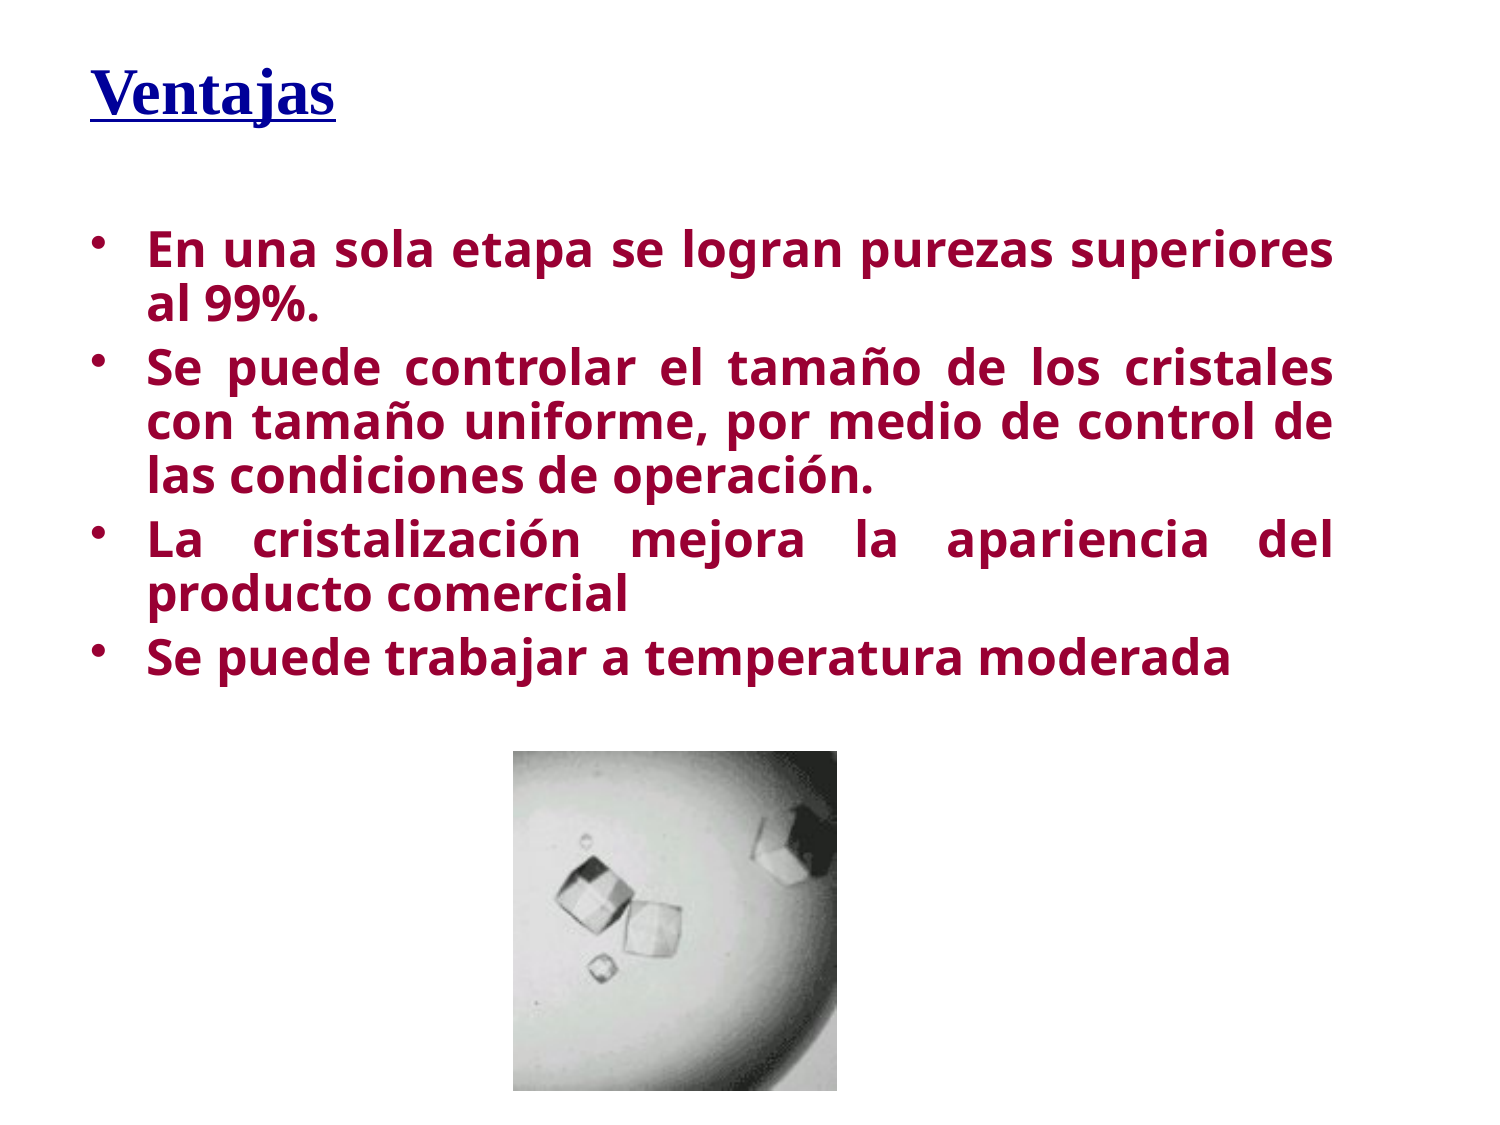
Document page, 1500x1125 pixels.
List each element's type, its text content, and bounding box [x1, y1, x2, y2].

picture [513, 751, 837, 1092]
list Ventajas En una sola etapa se logran purezas superiores al 99%. Se puede controlar el tamaño de los cristales con tamaño uniforme, por medio de control de las condiciones de operación. La cristalización mejora la apariencia del producto comercial Se puede trabajar a temperatura moderada [74, 49, 1351, 726]
